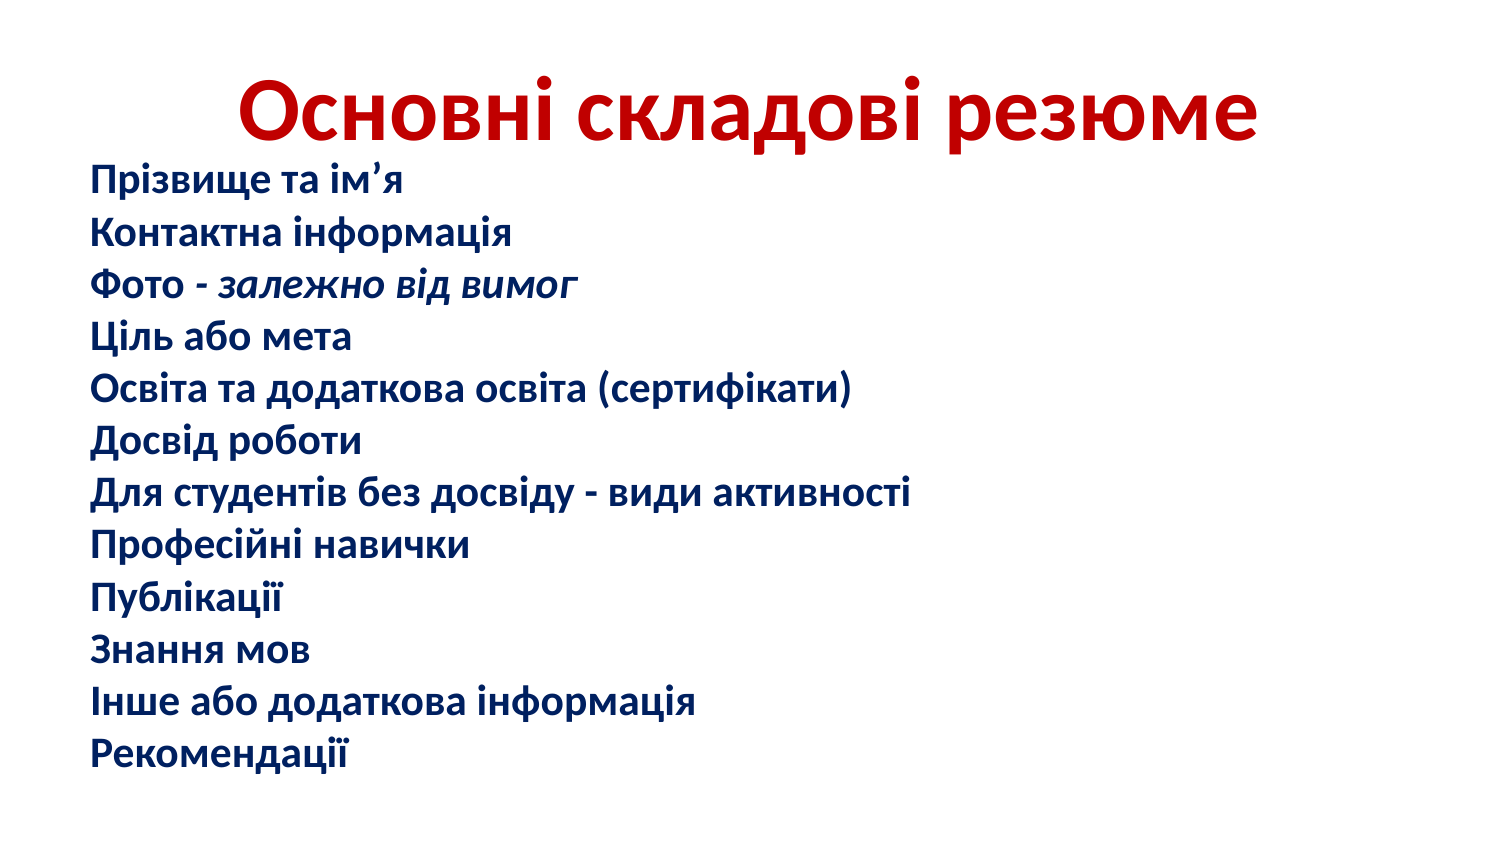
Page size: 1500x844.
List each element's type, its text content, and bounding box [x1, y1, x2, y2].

title Основні складові резюме [75, 33, 1425, 138]
text_box Прізвище та ім’я Контактна інформація Фото - залежно від вимог Ціль або мета Освіта та додаткова освіта (сертифікати) Досвід роботи Для студентів без досвіду - види активності Професійні навички Публікації Знання мов Інше або додаткова інформація Рекомендації [75, 138, 1471, 788]
